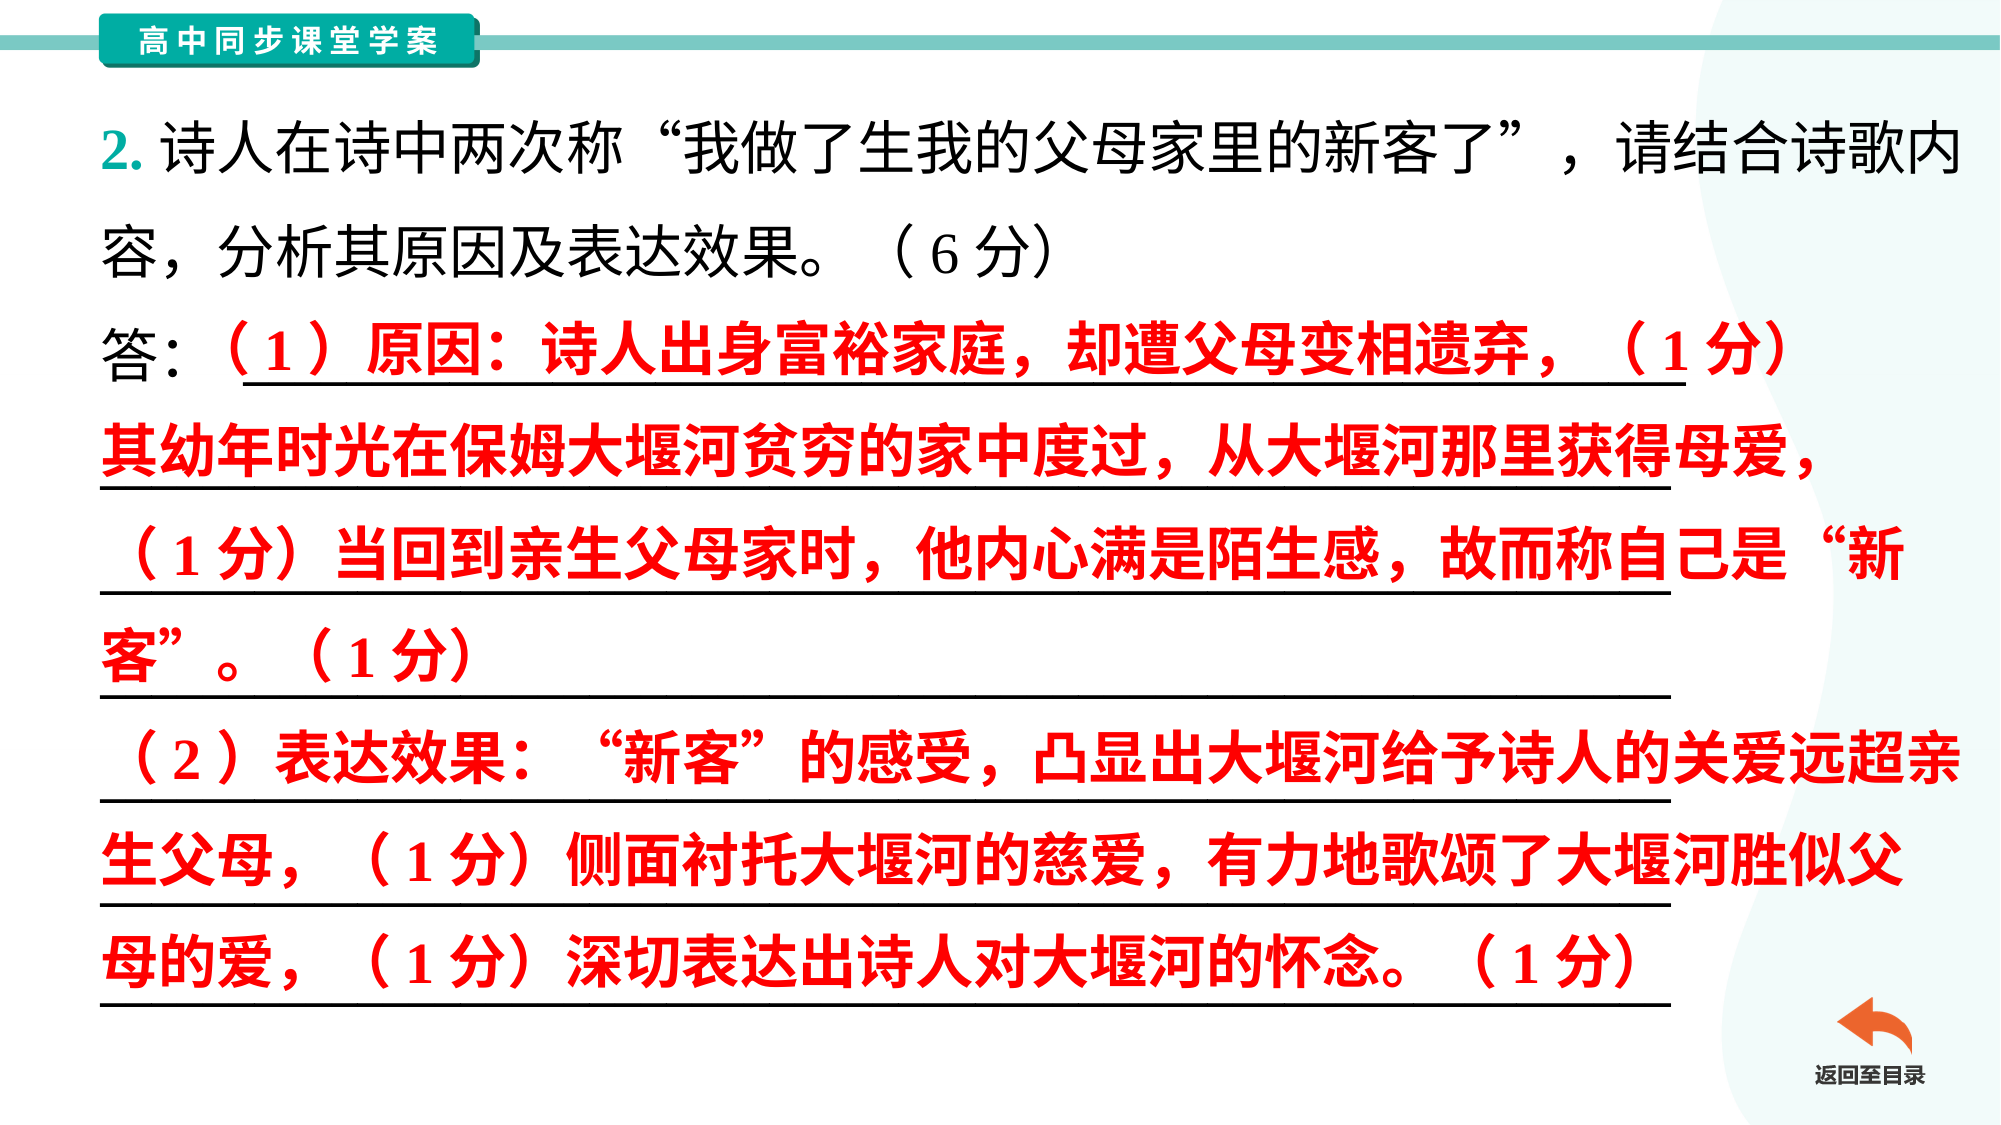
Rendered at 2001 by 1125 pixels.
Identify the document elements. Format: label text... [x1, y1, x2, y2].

text_box 2.诗人在诗中两次称“我做了生我的父母家里的新客了”，请结合诗歌内 容，分析其原因及表达效果。（6分） 答： ________________________________________________________ _____________________________________________________________ _____________________________________________________________ _____________________________________________________________ _____________________________________________________________ _____________________________________________________________ _____________________________________________________________ [100, 76, 1899, 280]
text_box 2.诗人在诗中两次称“我做了生我的父母家里的新客了”，请结合诗歌内 容，分析其原因及表达效果。（6分） 答： ________________________________________________________ _____________________________________________________________ _____________________________________________________________ _____________________________________________________________ _____________________________________________________________ _____________________________________________________________ _____________________________________________________________ [100, 984, 1899, 995]
text_box （1）原因：诗人出身富裕家庭，却遭父母变相遗弃，（1分） 其幼年时光在保姆大堰河贫穷的家中度过，从大堰河那里获得母爱， （1分）当回到亲生父母家时，他内心满是陌生感，故而称自己是“新 客”。（1分） （2）表达效果：“新客”的感受，凸显出大堰河给予诗人的关爱远超亲 生父母，（1分）侧面衬托大堰河的慈爱，有力地歌颂了大堰河胜似父 母的爱，（1分）深切表达出诗人对大堰河的怀念。（1分） [100, 280, 1899, 984]
picture [0, 0, 2000, 1125]
